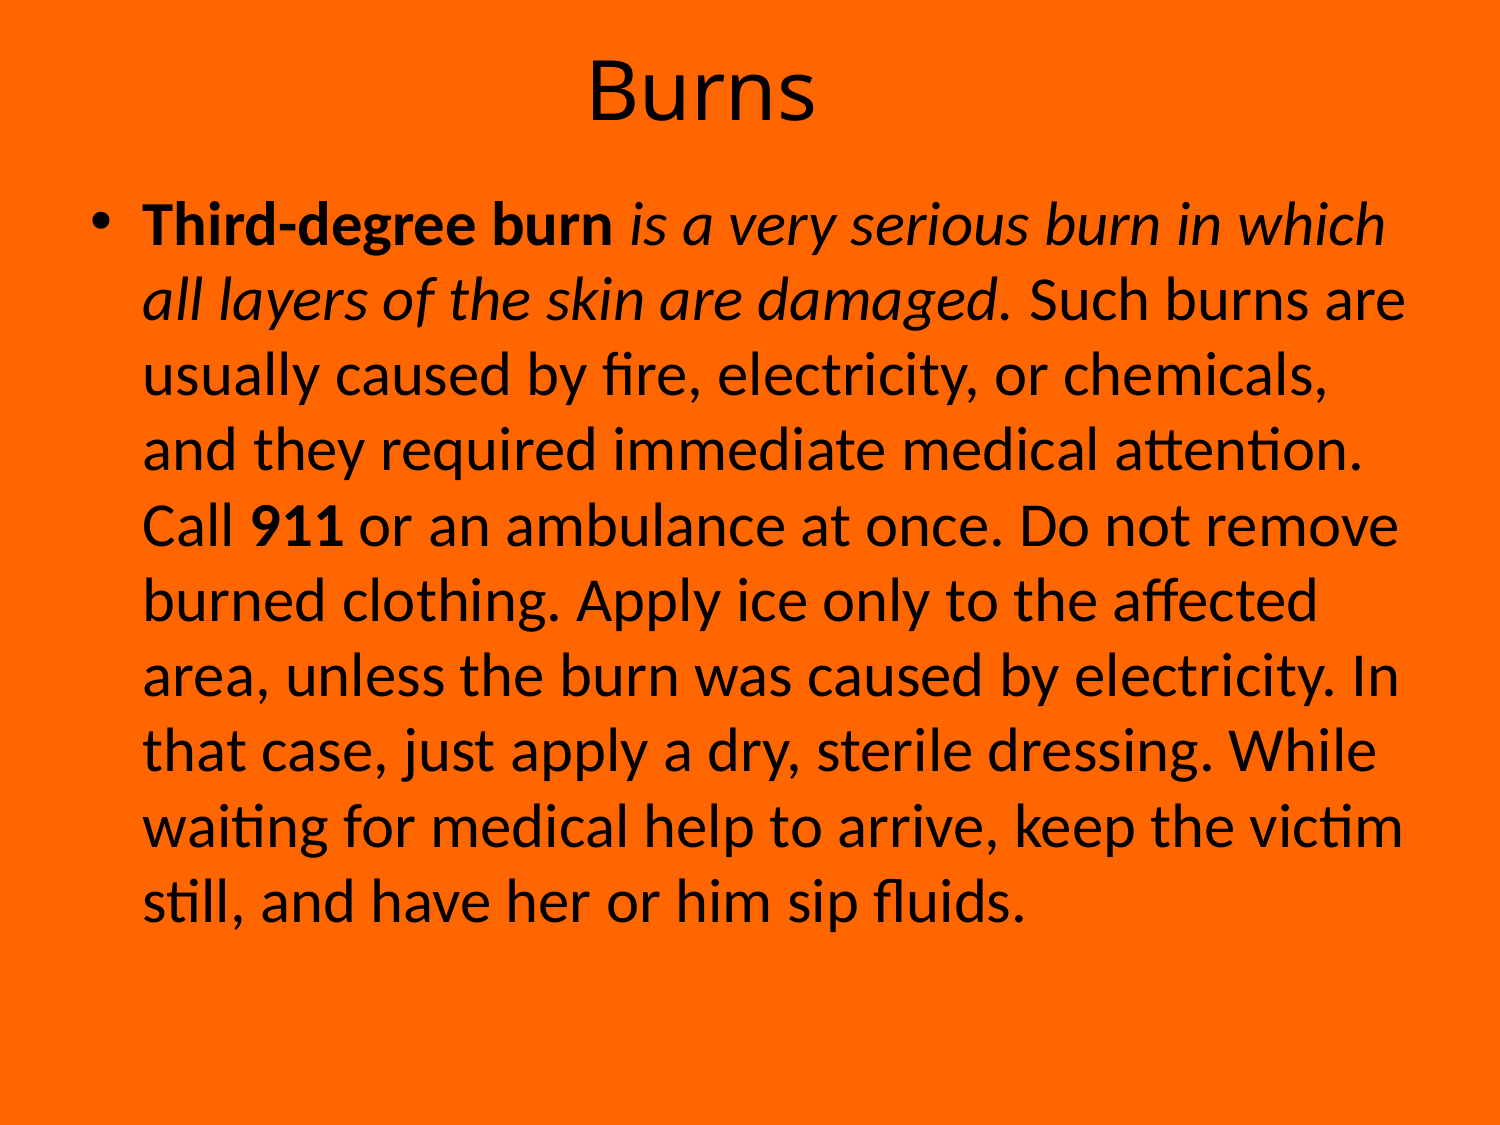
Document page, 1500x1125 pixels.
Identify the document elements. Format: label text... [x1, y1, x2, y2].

title Burns [37, 24, 1388, 150]
list Third-degree burn is a very serious burn in which all layers of the skin are damaged. Such burns are usually caused by fire, electricity, or chemicals, and they required immediate medical attention. Call 911 or an ambulance at once. Do not remove burned clothing. Apply ice only to the affected area, unless the burn was caused by electricity. In that case, just apply a dry, sterile dressing. While waiting for medical help to arrive, keep the victim still, and have her or him sip fluids. [75, 174, 1425, 1005]
